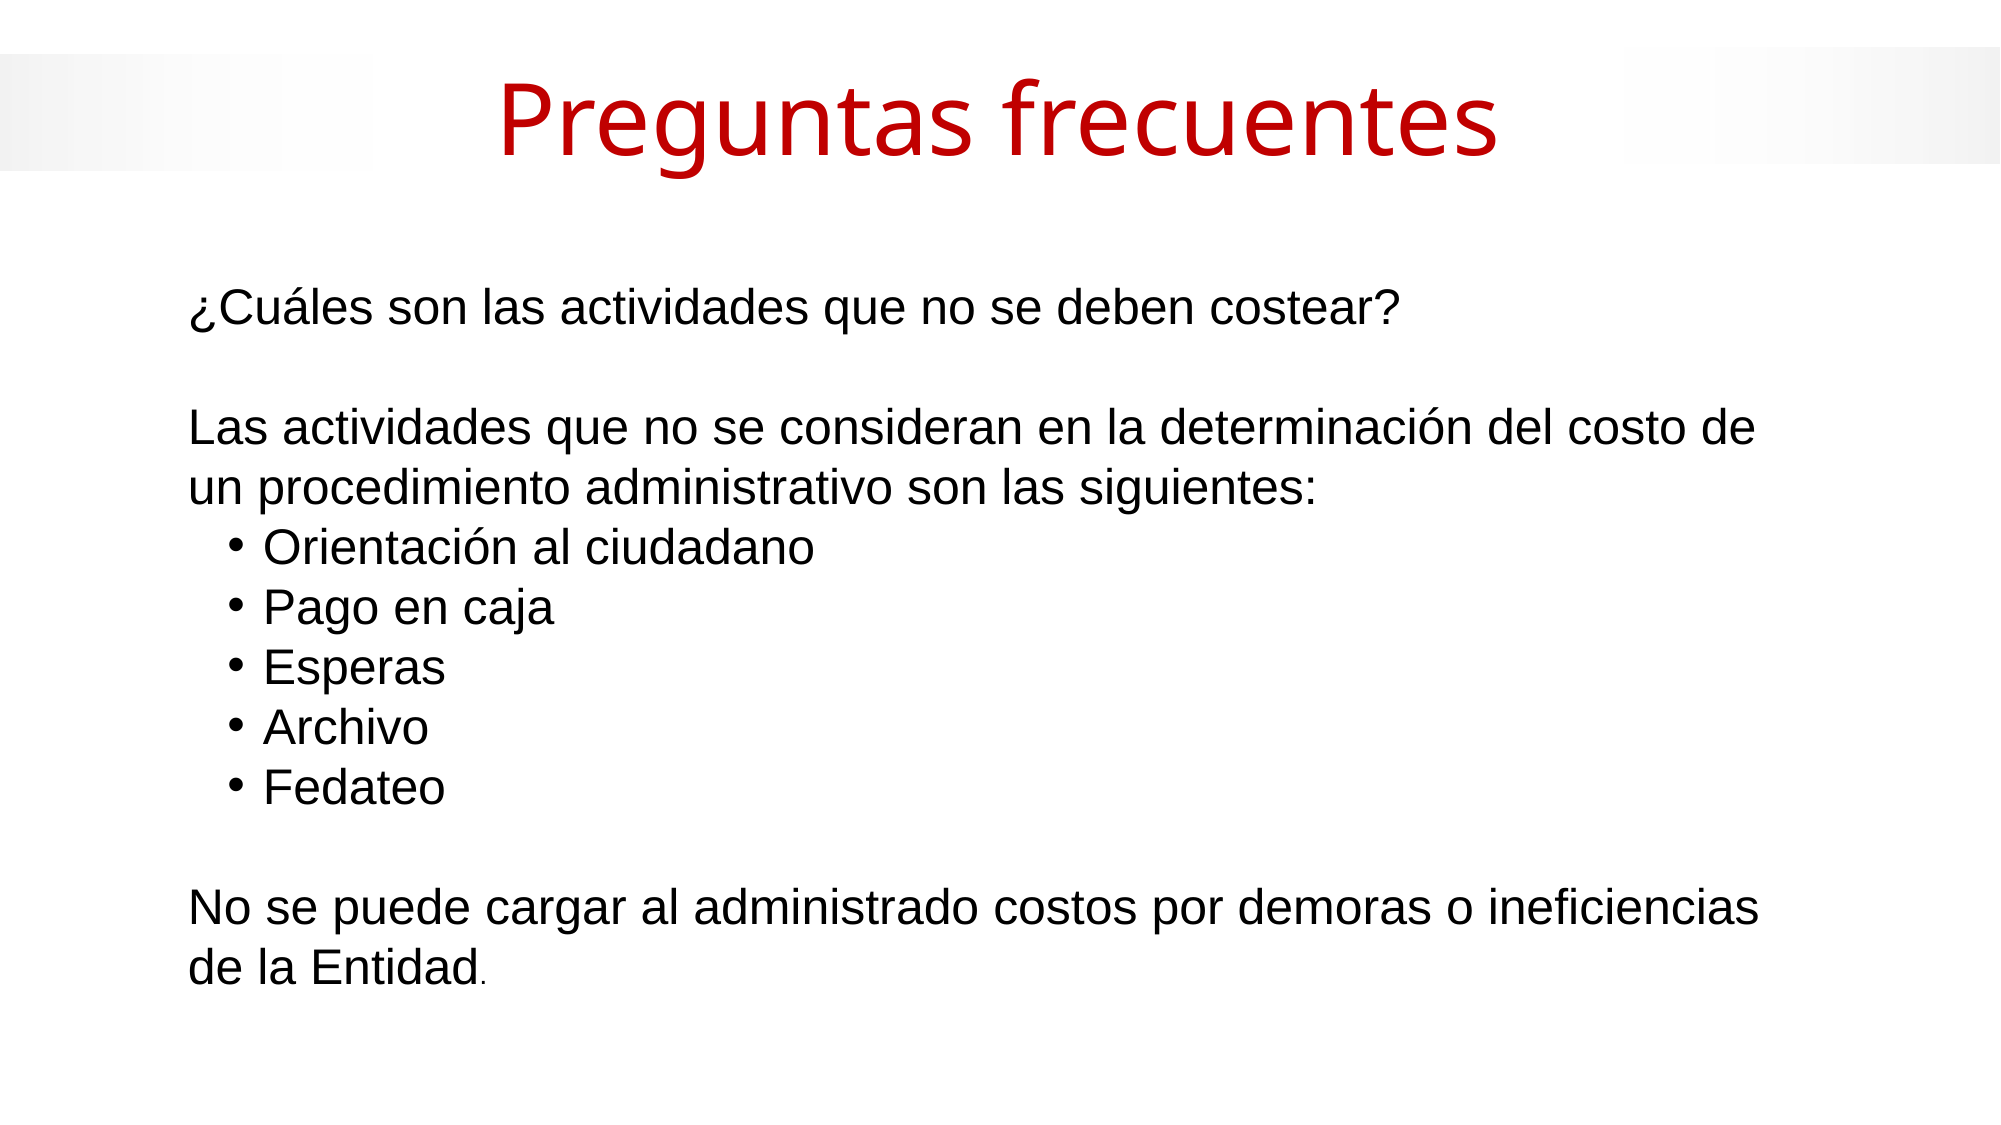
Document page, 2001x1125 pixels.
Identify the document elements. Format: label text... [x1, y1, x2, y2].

text_box ¿Cuáles son las actividades que no se deben costear? Las actividades que no se consideran en la determinación del costo de un procedimiento administrativo son las siguientes: Orientación al ciudadano Pago en caja Esperas Archivo Fedateo No se puede cargar al administrado costos por demoras o ineficiencias de la Entidad. [173, 267, 1789, 1002]
text_box Preguntas frecuentes [0, 47, 2000, 183]
